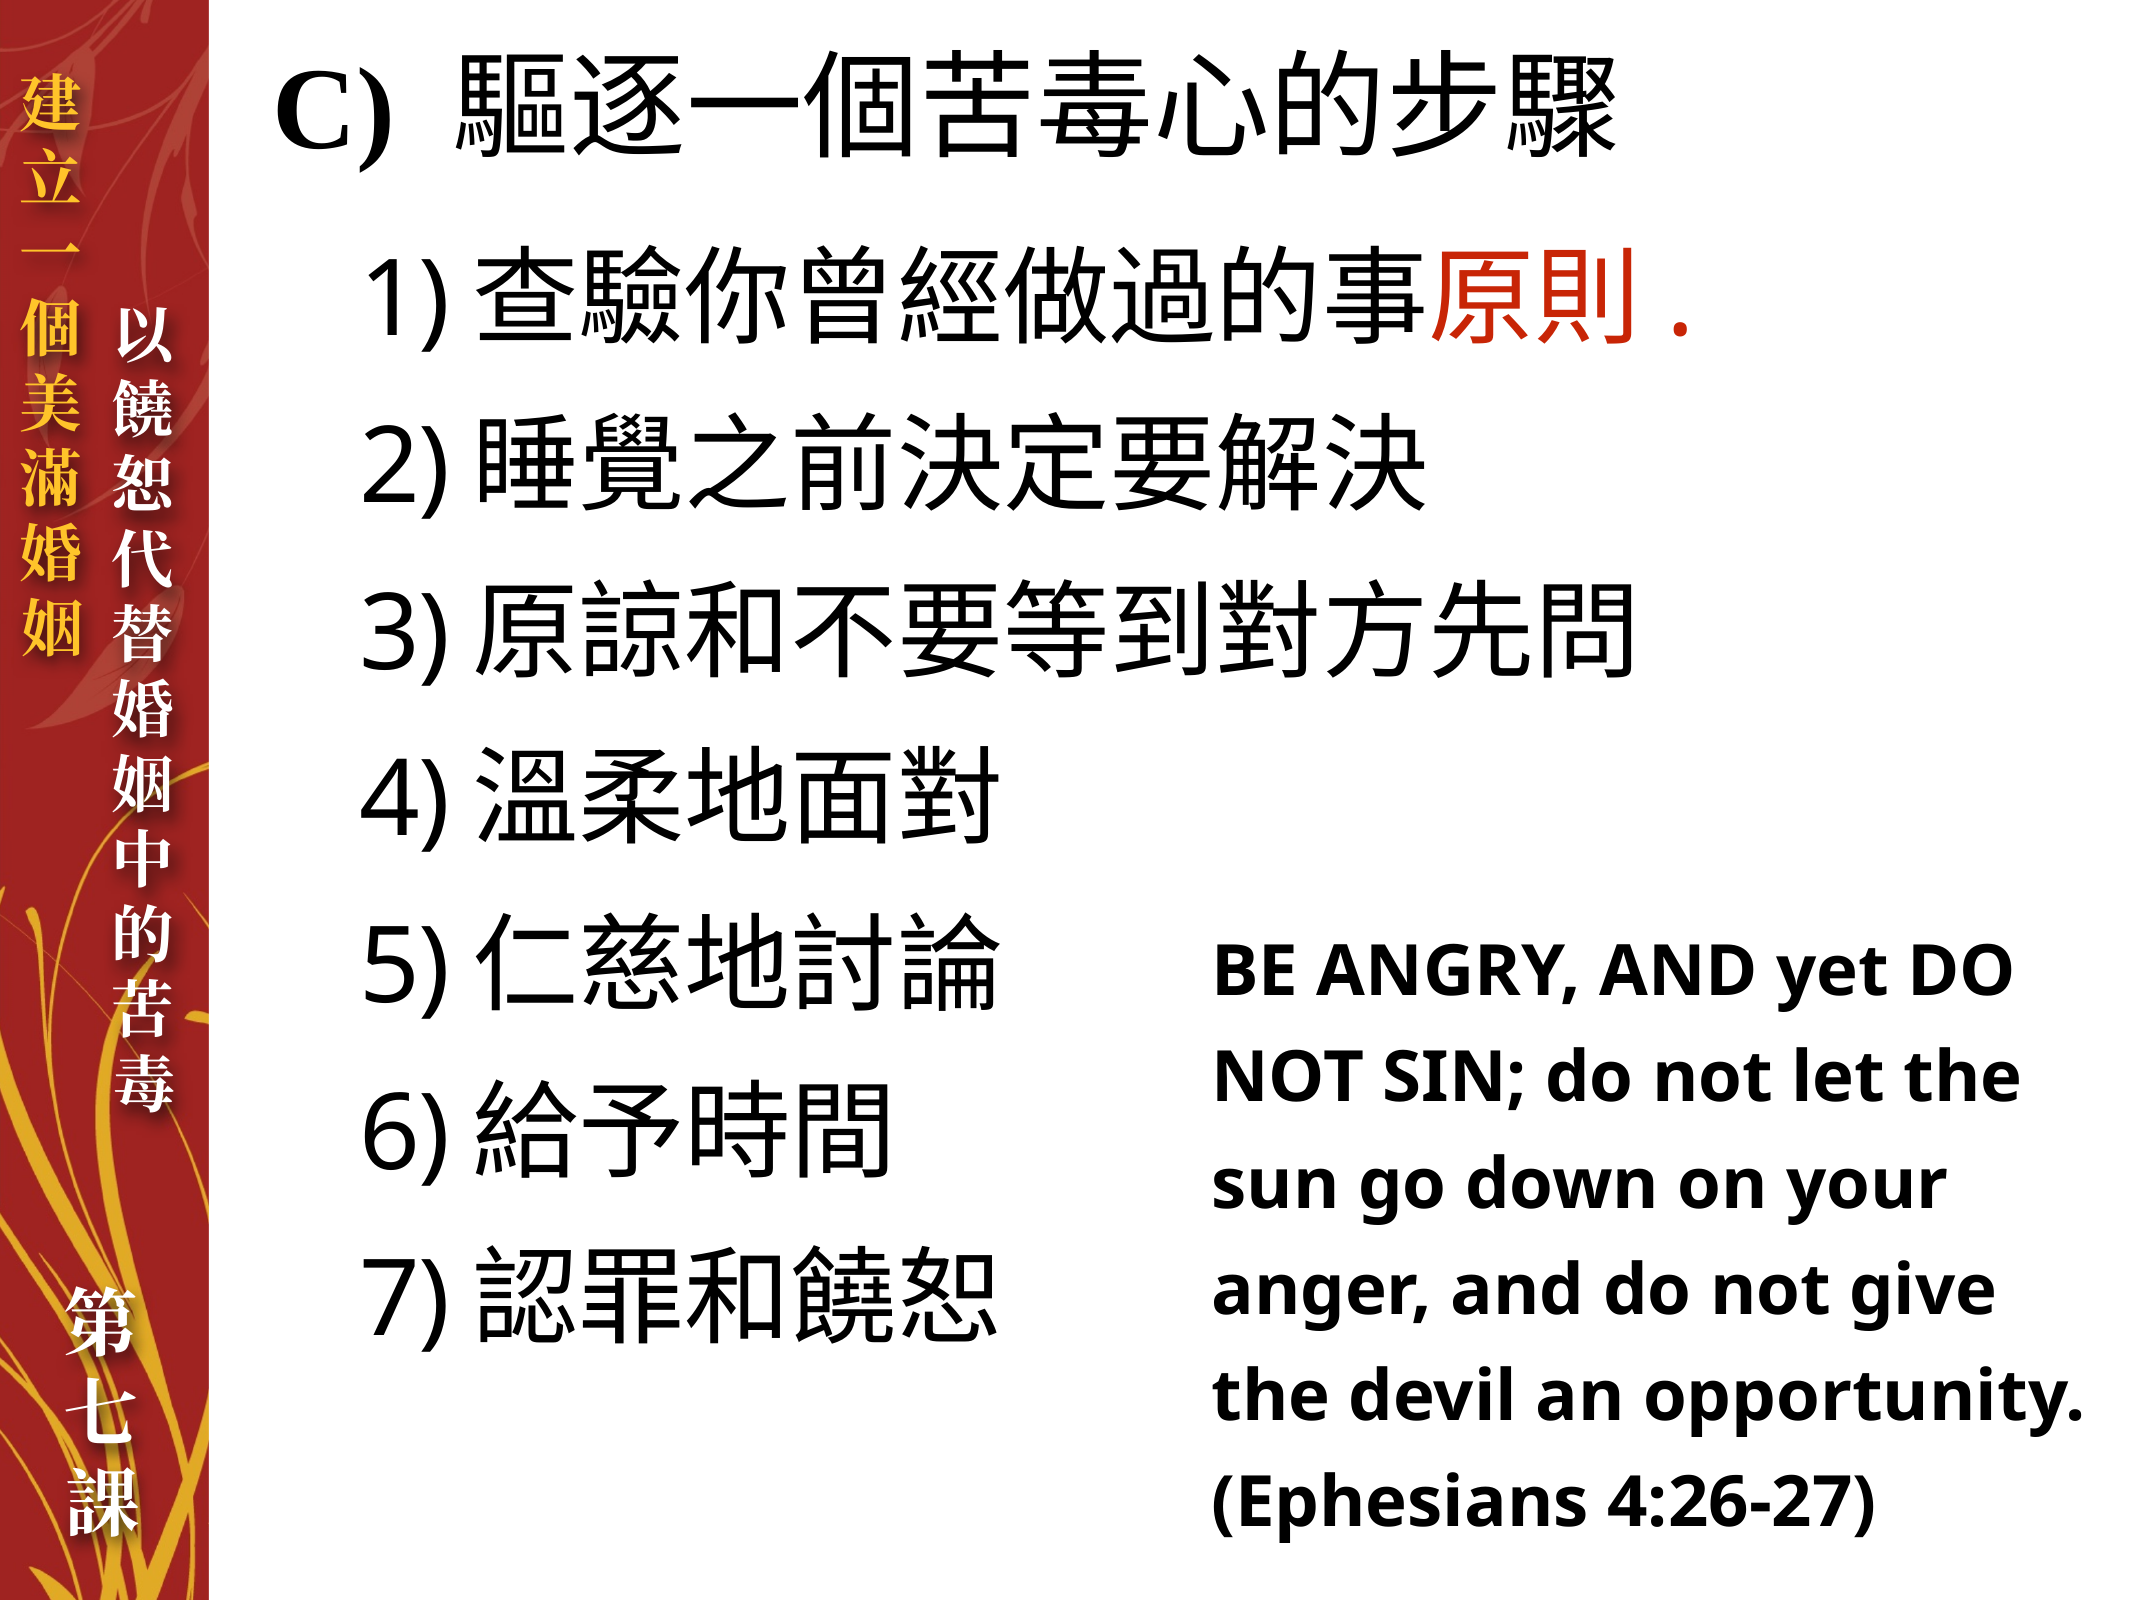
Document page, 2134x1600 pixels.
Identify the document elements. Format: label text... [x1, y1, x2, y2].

text_box 查驗你曾經做過的事原則. 睡覺之前決定要解決 原諒和不要等到對方先問 溫柔地面對 仁慈地討論 給予時間 認罪和饒恕 [359, 230, 1880, 1358]
text_box BE ANGRY, AND yet DO NOT SIN; do not let the sun go down on your anger, and do not give the devil an opportunity. (Ephesians 4:26-27) [1203, 895, 2099, 1550]
picture [0, 0, 208, 1600]
title C) 驅逐一個苦毒心的步驟 [271, 0, 2134, 213]
